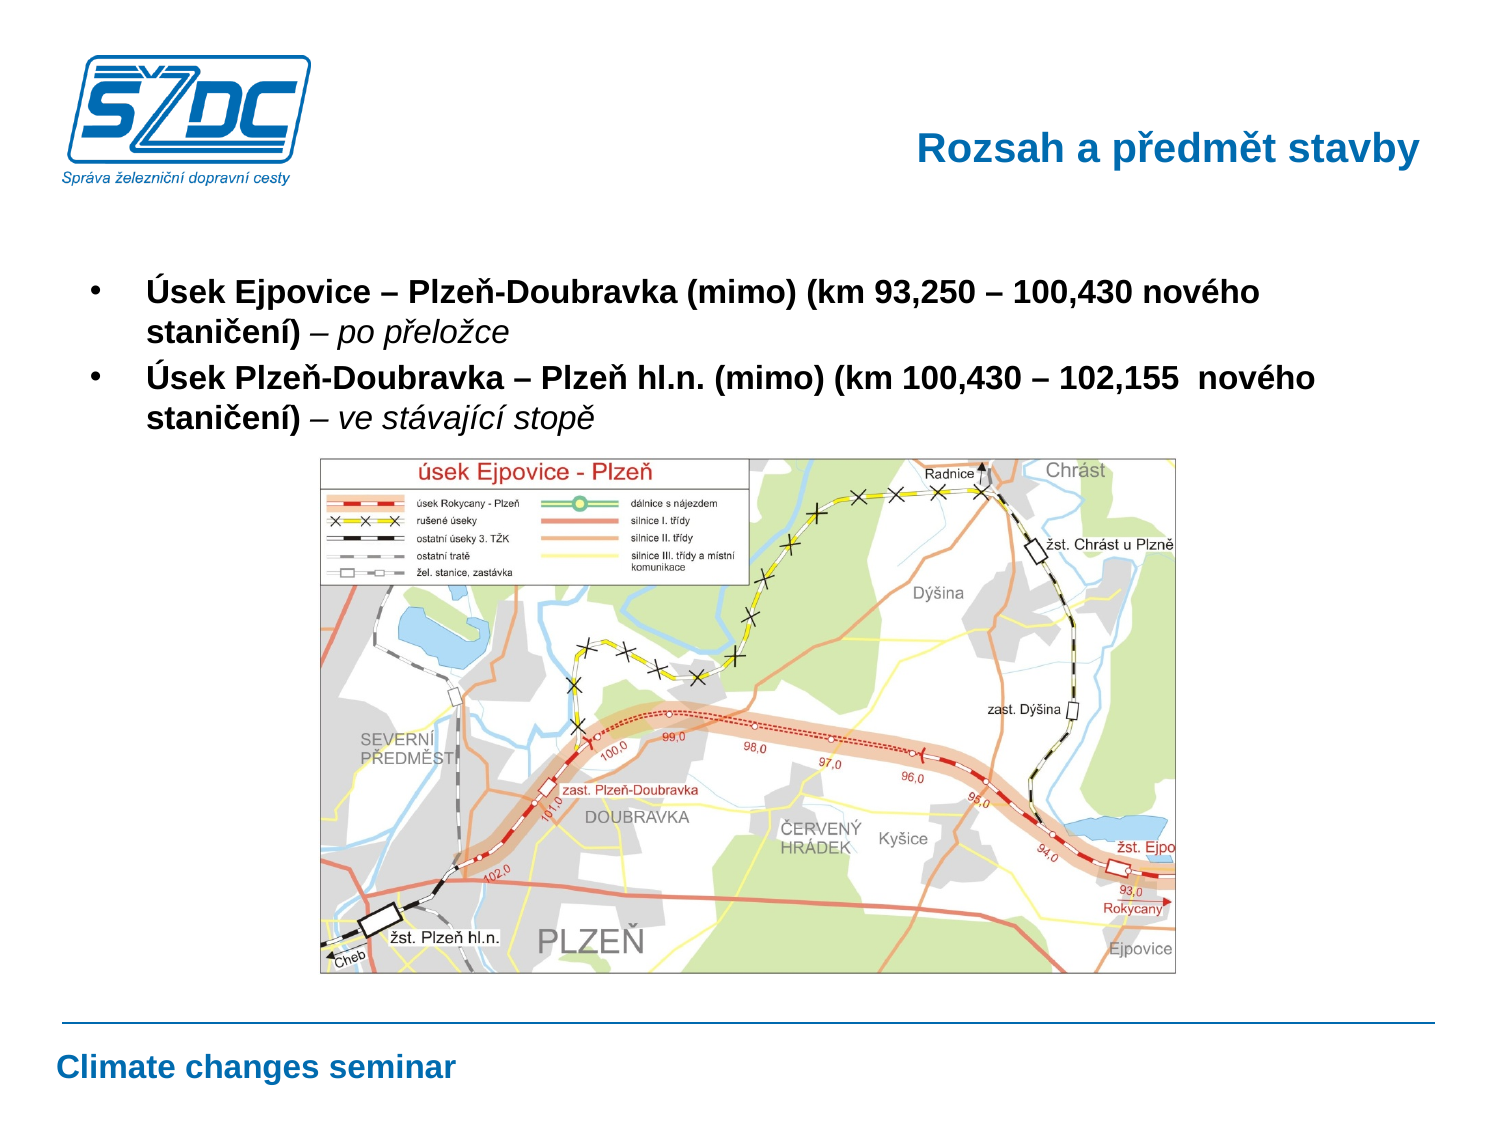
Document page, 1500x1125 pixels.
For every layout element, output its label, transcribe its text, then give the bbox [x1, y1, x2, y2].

picture [318, 455, 1178, 975]
list Rozsah a předmět stavby [395, 113, 1436, 197]
list Úsek Ejpovice – Plzeň-Doubravka (mimo) (km 93,250 – 100,430 nového staničení) – po přeložce Úsek Plzeň-Doubravka – Plzeň hl.n. (mimo) (km 100,430 – 102,155 nového staničení) – ve stávající stopě [75, 262, 1425, 1005]
picture [62, 55, 311, 186]
list Climate changes seminar [41, 1038, 691, 1098]
